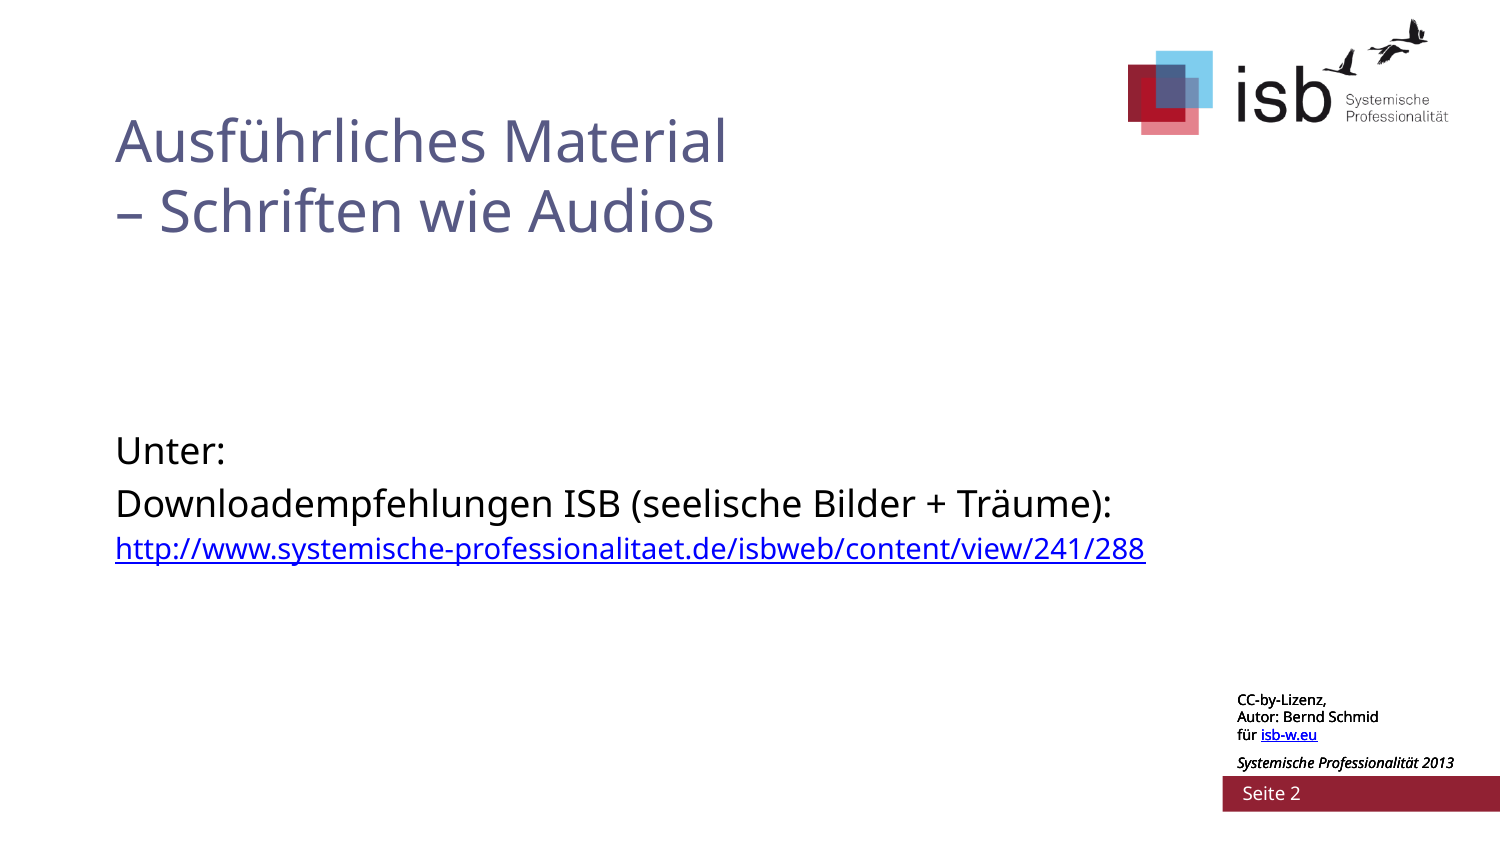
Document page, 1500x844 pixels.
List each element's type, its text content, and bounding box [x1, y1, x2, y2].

title Ausführliches Material – Schriften wie Audios [100, 67, 1223, 185]
picture [1128, 14, 1461, 139]
list Unter: Downloadempfehlungen ISB (seelische Bilder + Träume): http://www.systemische-professionalitaet.de/isbweb/content/view/241/288 [100, 185, 1223, 812]
text_box CC-by-Lizenz, Autor: Bernd Schmid für isb-w.eu Systemische Professionalität 2013 [1222, 543, 1500, 844]
